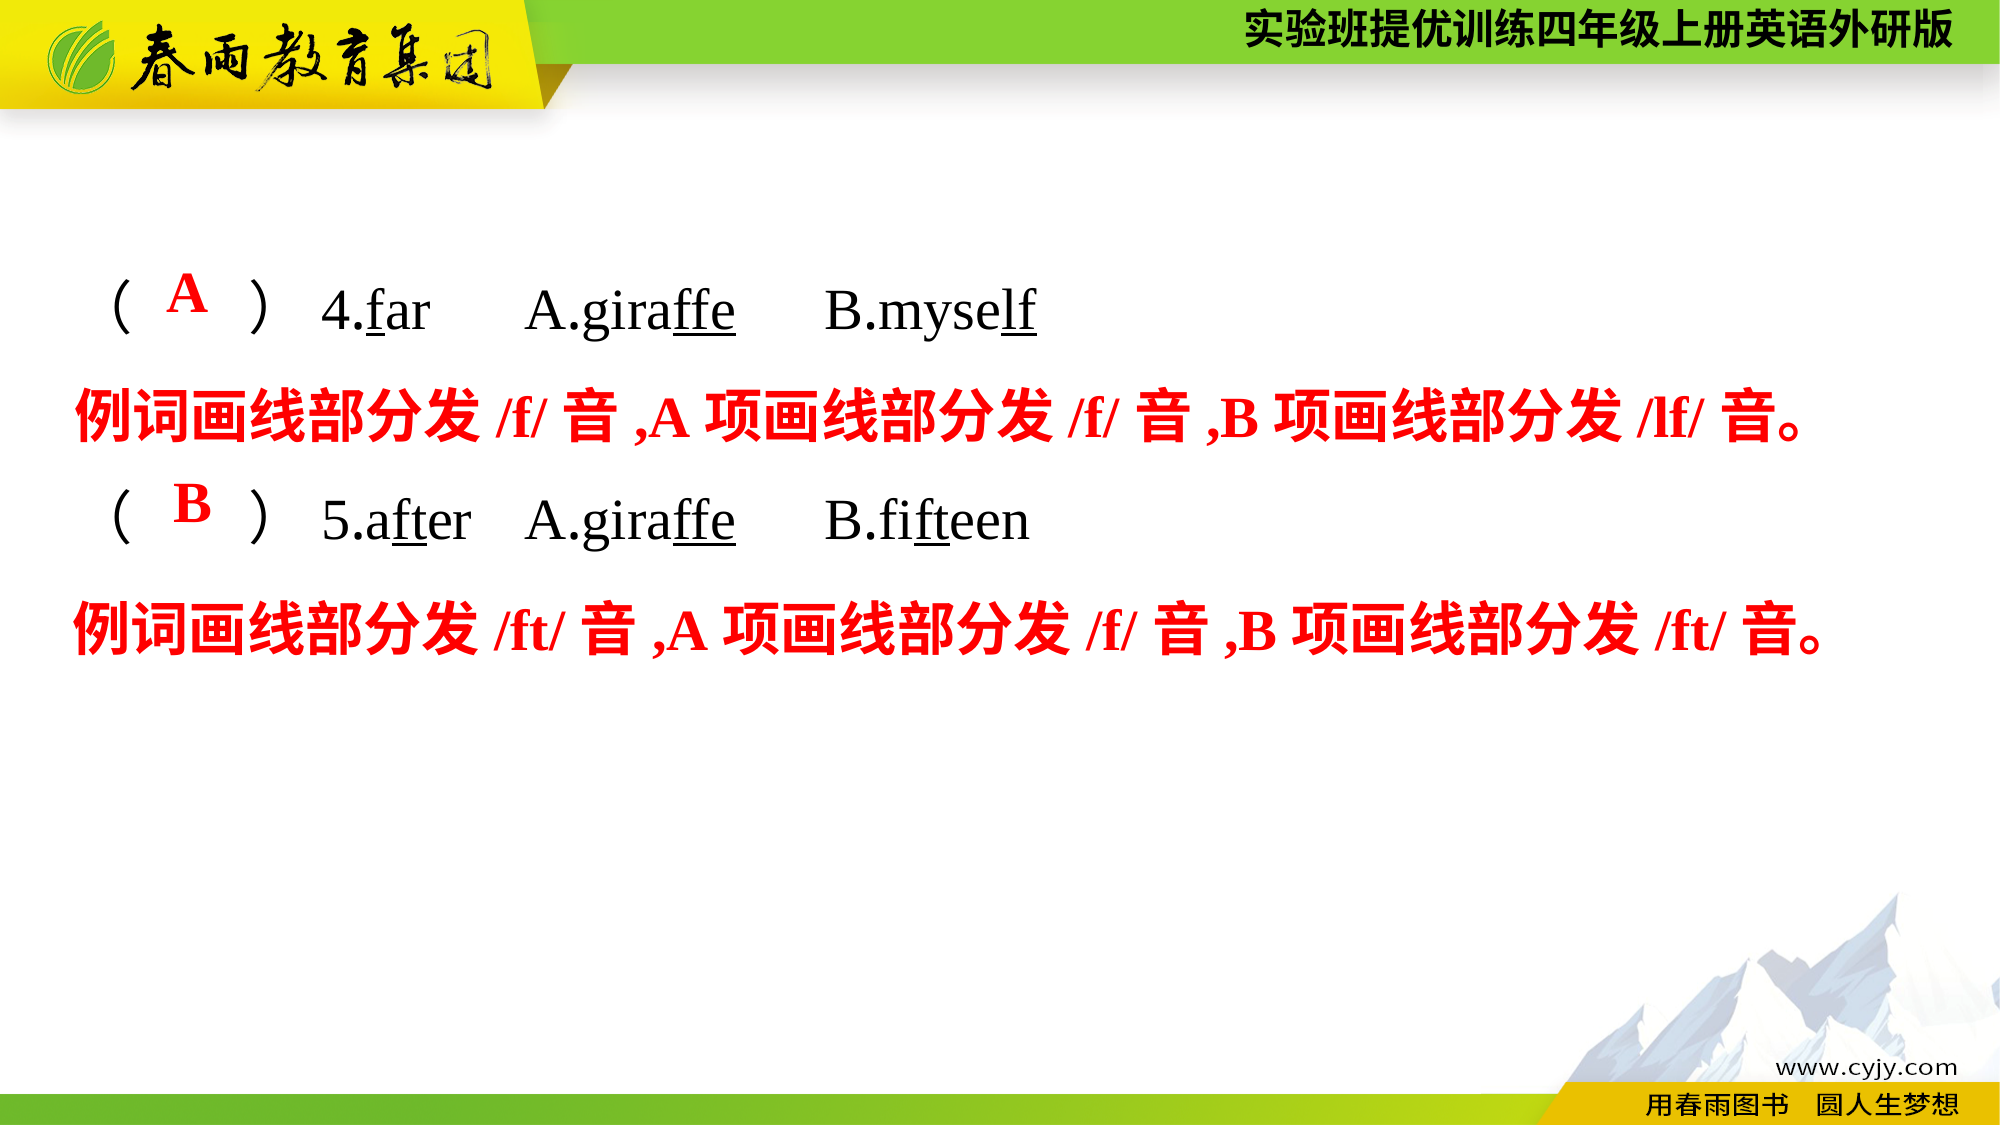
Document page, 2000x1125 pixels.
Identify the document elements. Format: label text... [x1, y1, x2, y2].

list （ ）4.far A.giraffe B.myself （ ）5.after A.giraffe B.fifteen [59, 457, 1944, 562]
text_box 例词画线部分发/ft/音,A项画线部分发/f/音,B项画线部分发/ft/音。 [57, 549, 1942, 670]
picture [0, 0, 2000, 1125]
text_box B [158, 456, 228, 542]
text_box 例词画线部分发/f/音,A项画线部分发/f/音,B项画线部分发/lf/音。 [59, 336, 1944, 457]
list （ ）4.far A.giraffe B.myself （ ）5.after A.giraffe B.fifteen [59, 228, 1944, 336]
text_box A [151, 246, 224, 332]
